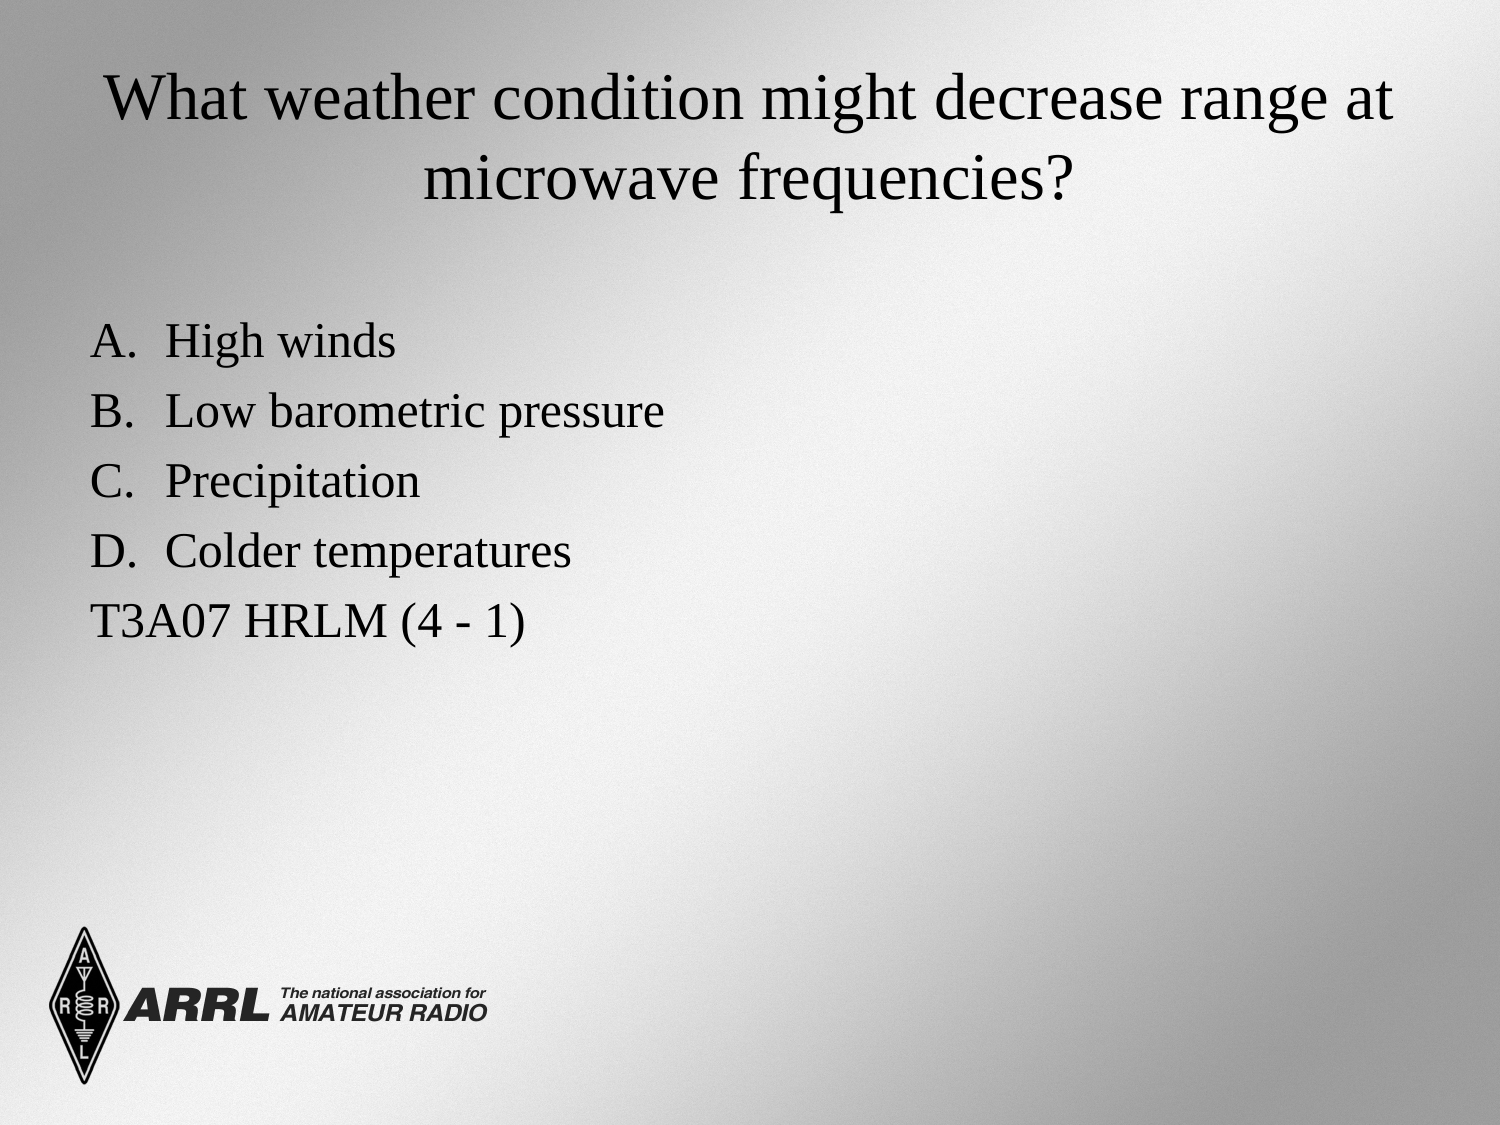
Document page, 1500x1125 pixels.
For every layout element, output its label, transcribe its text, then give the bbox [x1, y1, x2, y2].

picture [0, 0, 1500, 1125]
title What weather condition might decrease range at microwave frequencies? [75, 45, 1425, 233]
list High winds Low barometric pressure Precipitation Colder temperatures T3A07 HRLM (4 - 1) [75, 299, 1425, 1005]
